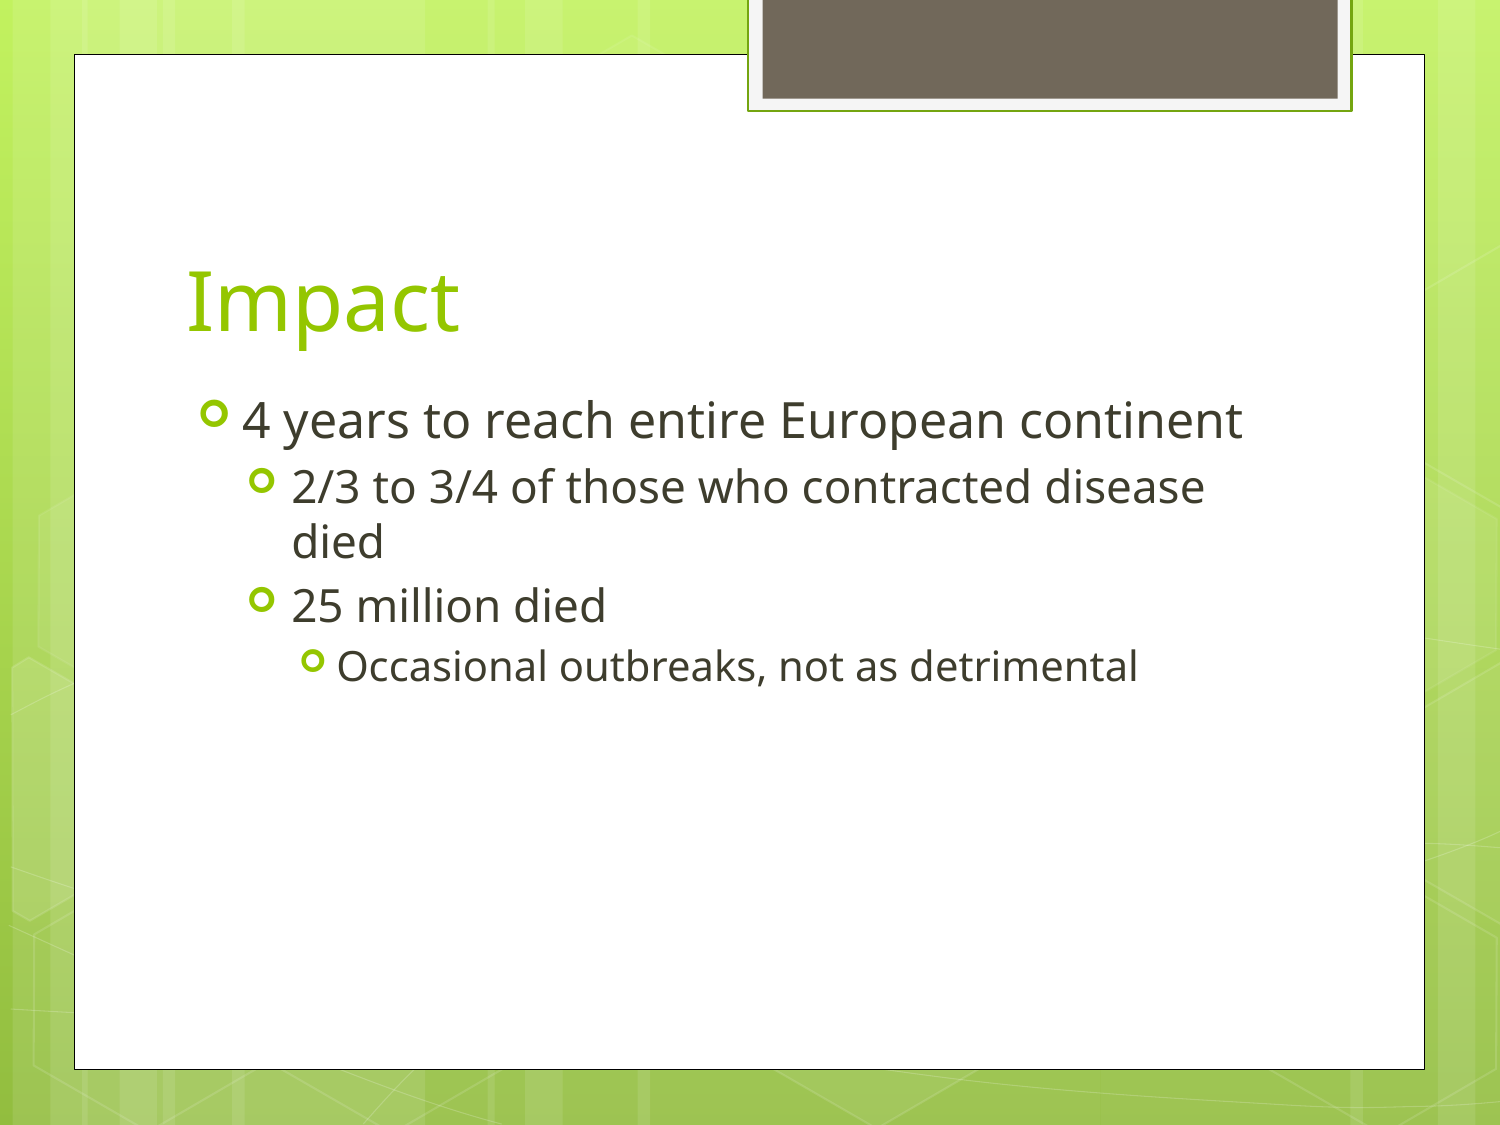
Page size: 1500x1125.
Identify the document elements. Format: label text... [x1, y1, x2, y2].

title Impact [171, 168, 1324, 357]
list 4 years to reach entire European continent 2/3 to 3/4 of those who contracted disease died 25 million died Occasional outbreaks, not as detrimental [171, 381, 1283, 957]
